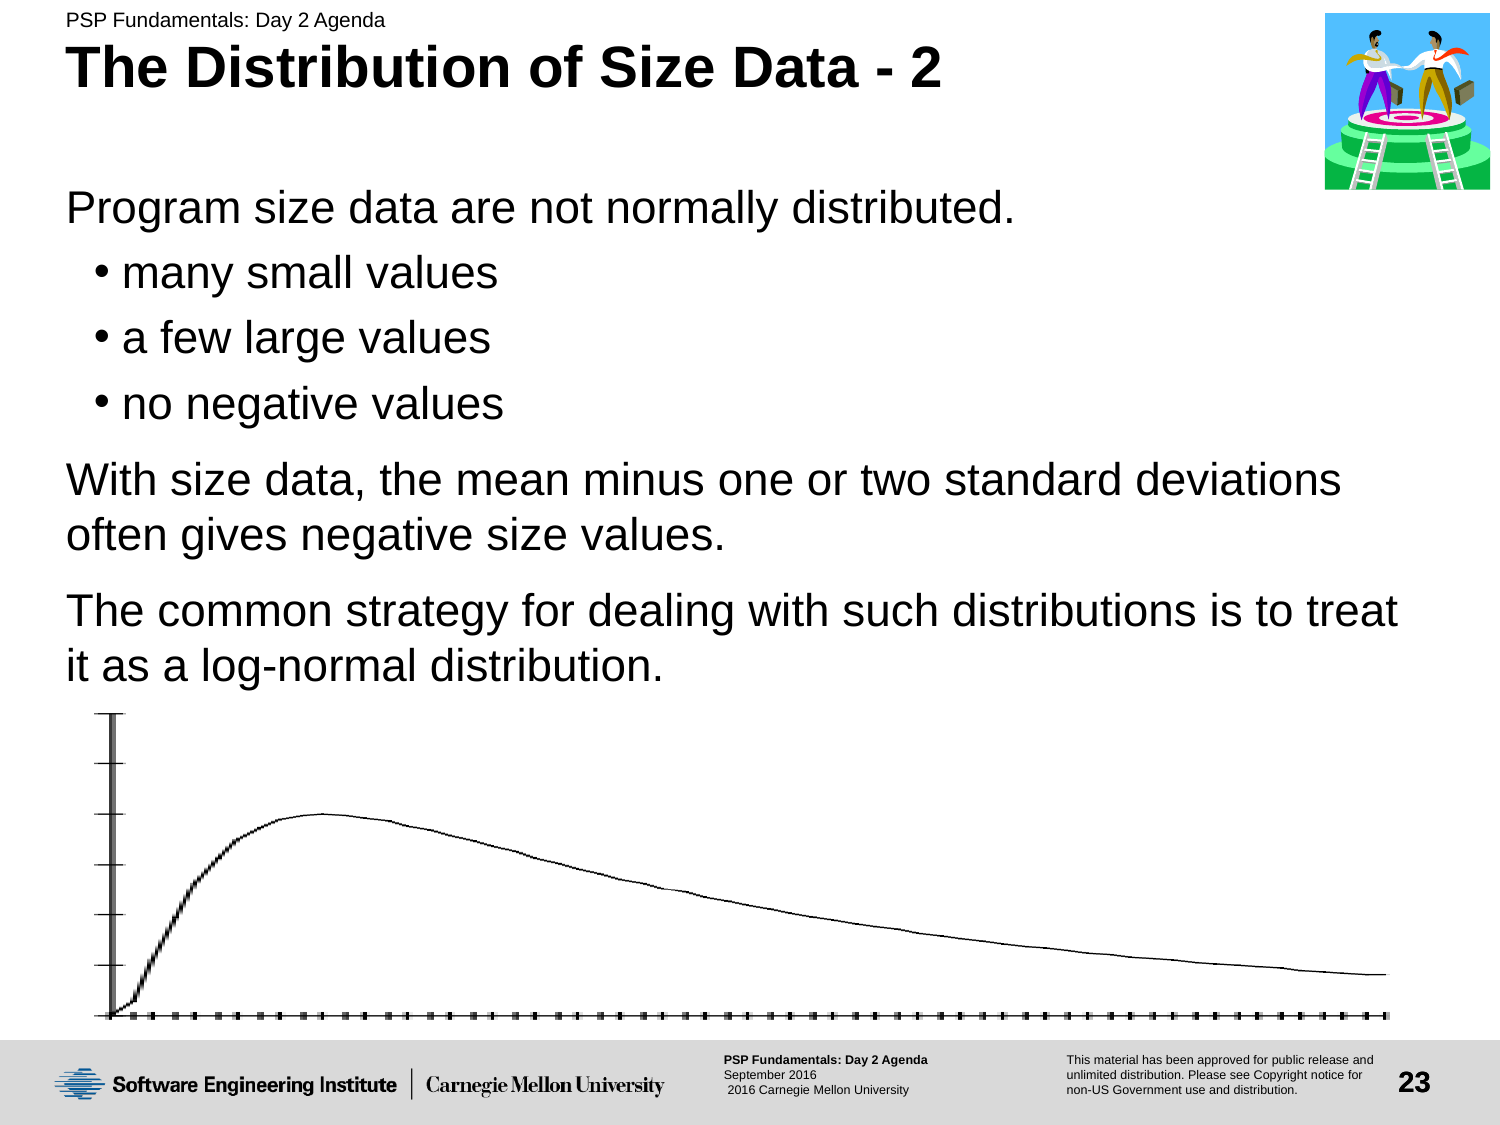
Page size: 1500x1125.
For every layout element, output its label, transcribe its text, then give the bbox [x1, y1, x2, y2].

title The Distribution of Size Data - 2 [65, 37, 1324, 148]
list Program size data are not normally distributed. many small values a few large values no negative values With size data, the mean minus one or two standard deviations often gives negative size values. The common strategy for dealing with such distributions is to treat it as a log-normal distribution. [65, 177, 1431, 1000]
picture [46, 1061, 673, 1104]
picture [1324, 13, 1490, 190]
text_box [63, 615, 1430, 1026]
